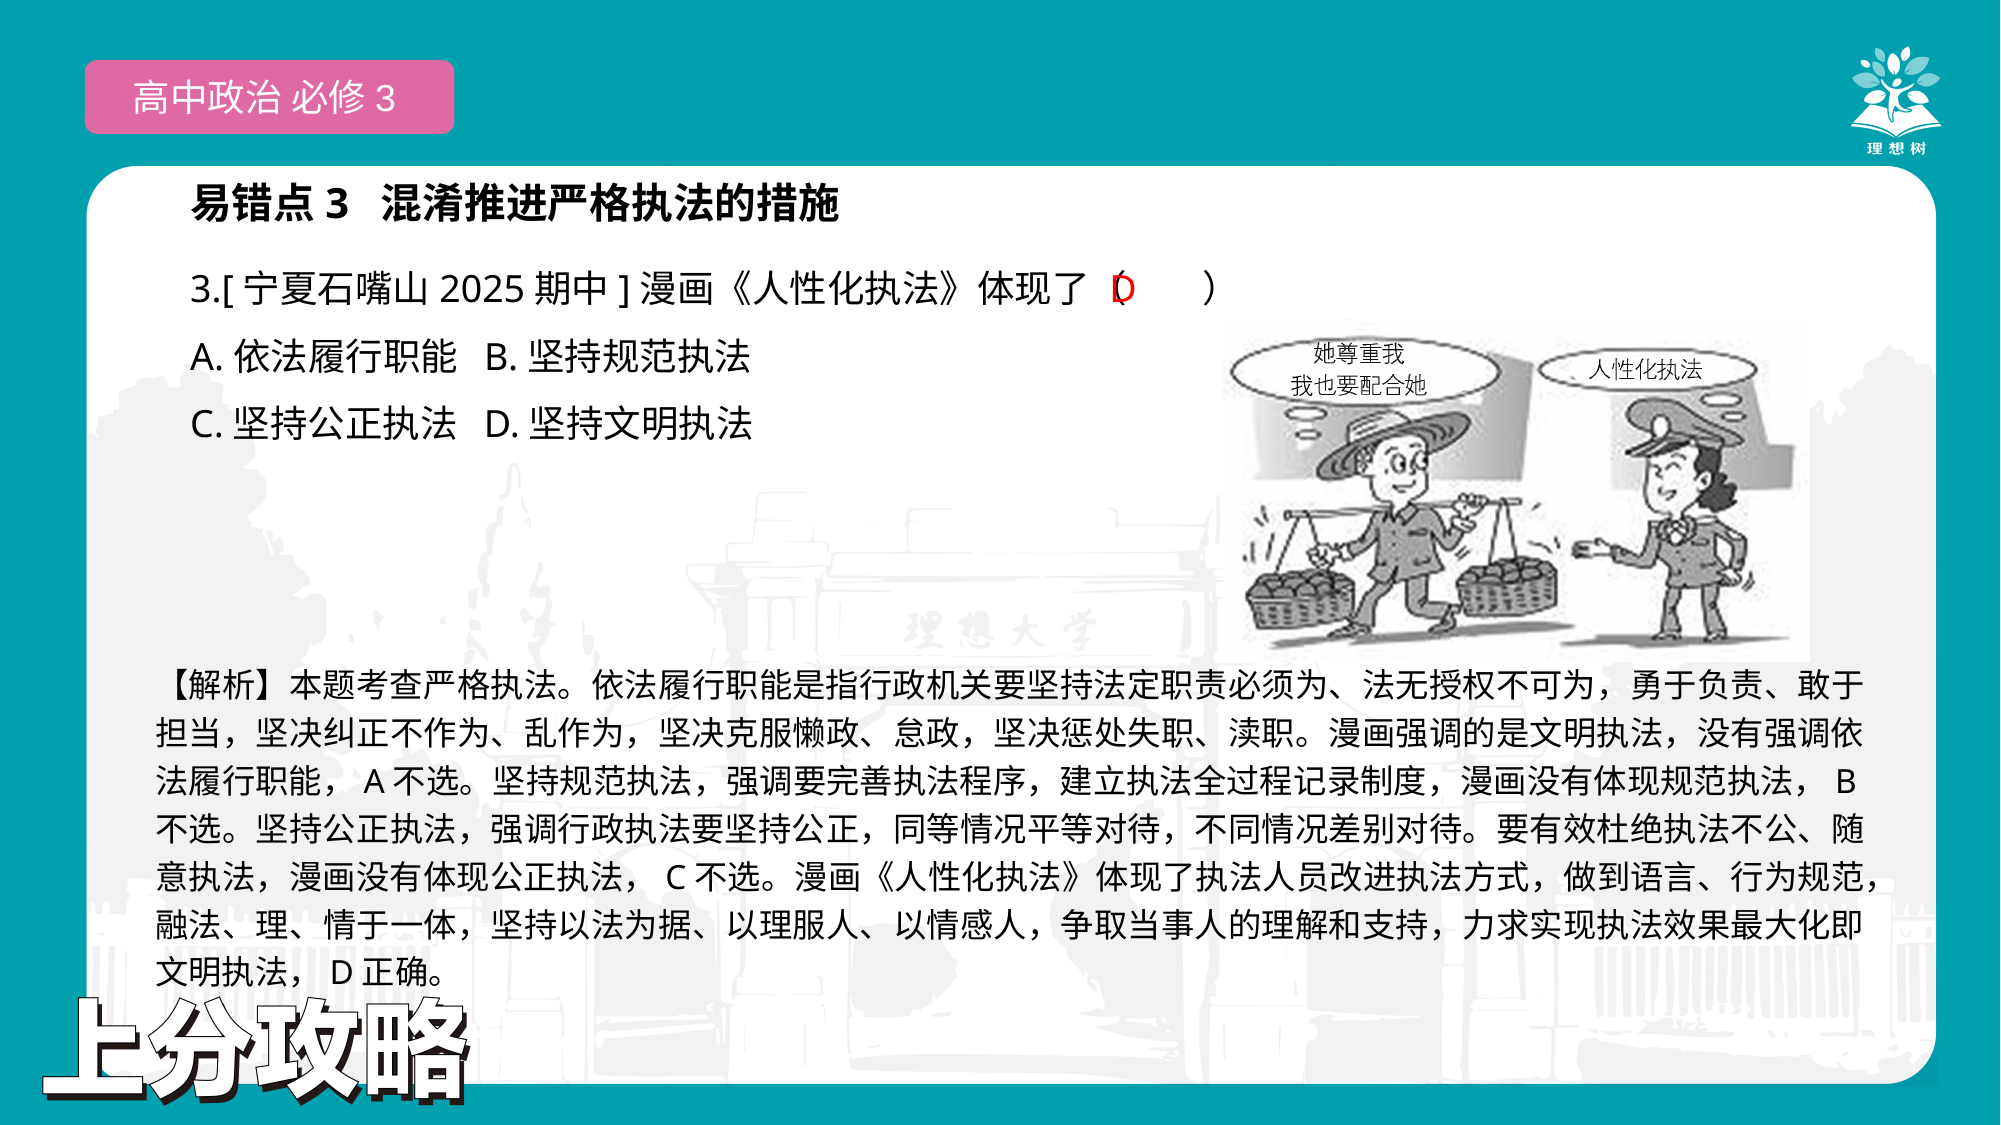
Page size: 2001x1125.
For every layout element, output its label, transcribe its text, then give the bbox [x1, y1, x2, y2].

text_box 【解析】本题考查严格执法。依法履行职能是指行政机关要坚持法定职责必须为、法无授权不可为，勇于负责、敢于担当，坚决纠正不作为、乱作为，坚决克服懒政、怠政，坚决惩处失职、渎职。漫画强调的是文明执法，没有强调依法履行职能，A不选。坚持规范执法，强调要完善执法程序，建立执法全过程记录制度，漫画没有体现规范执法，B不选。坚持公正执法，强调行政执法要坚持公正，同等情况平等对待，不同情况差别对待。要有效杜绝执法不公、随意执法，漫画没有体现公正执法，C不选。漫画《人性化执法》体现了执法人员改进执法方式，做到语言、行为规范，融法、理、情于一体，坚持以法为据、以理服人、以情感人，争取当事人的理解和支持，力求实现执法效果最大化即文明执法，D正确。 [140, 648, 1880, 999]
text_box 3.[宁夏石嘴山2025期中]漫画《人性化执法》体现了（ ） A.依法履行职能 B.坚持规范执法 C.坚持公正执法 D.坚持文明执法 [175, 235, 1855, 648]
text_box D [1084, 235, 1202, 318]
text_box 高中政治 必修3 [83, 58, 456, 135]
text_box 易错点3 混淆推进严格执法的措施 [175, 169, 1497, 235]
picture [0, 0, 2001, 1125]
